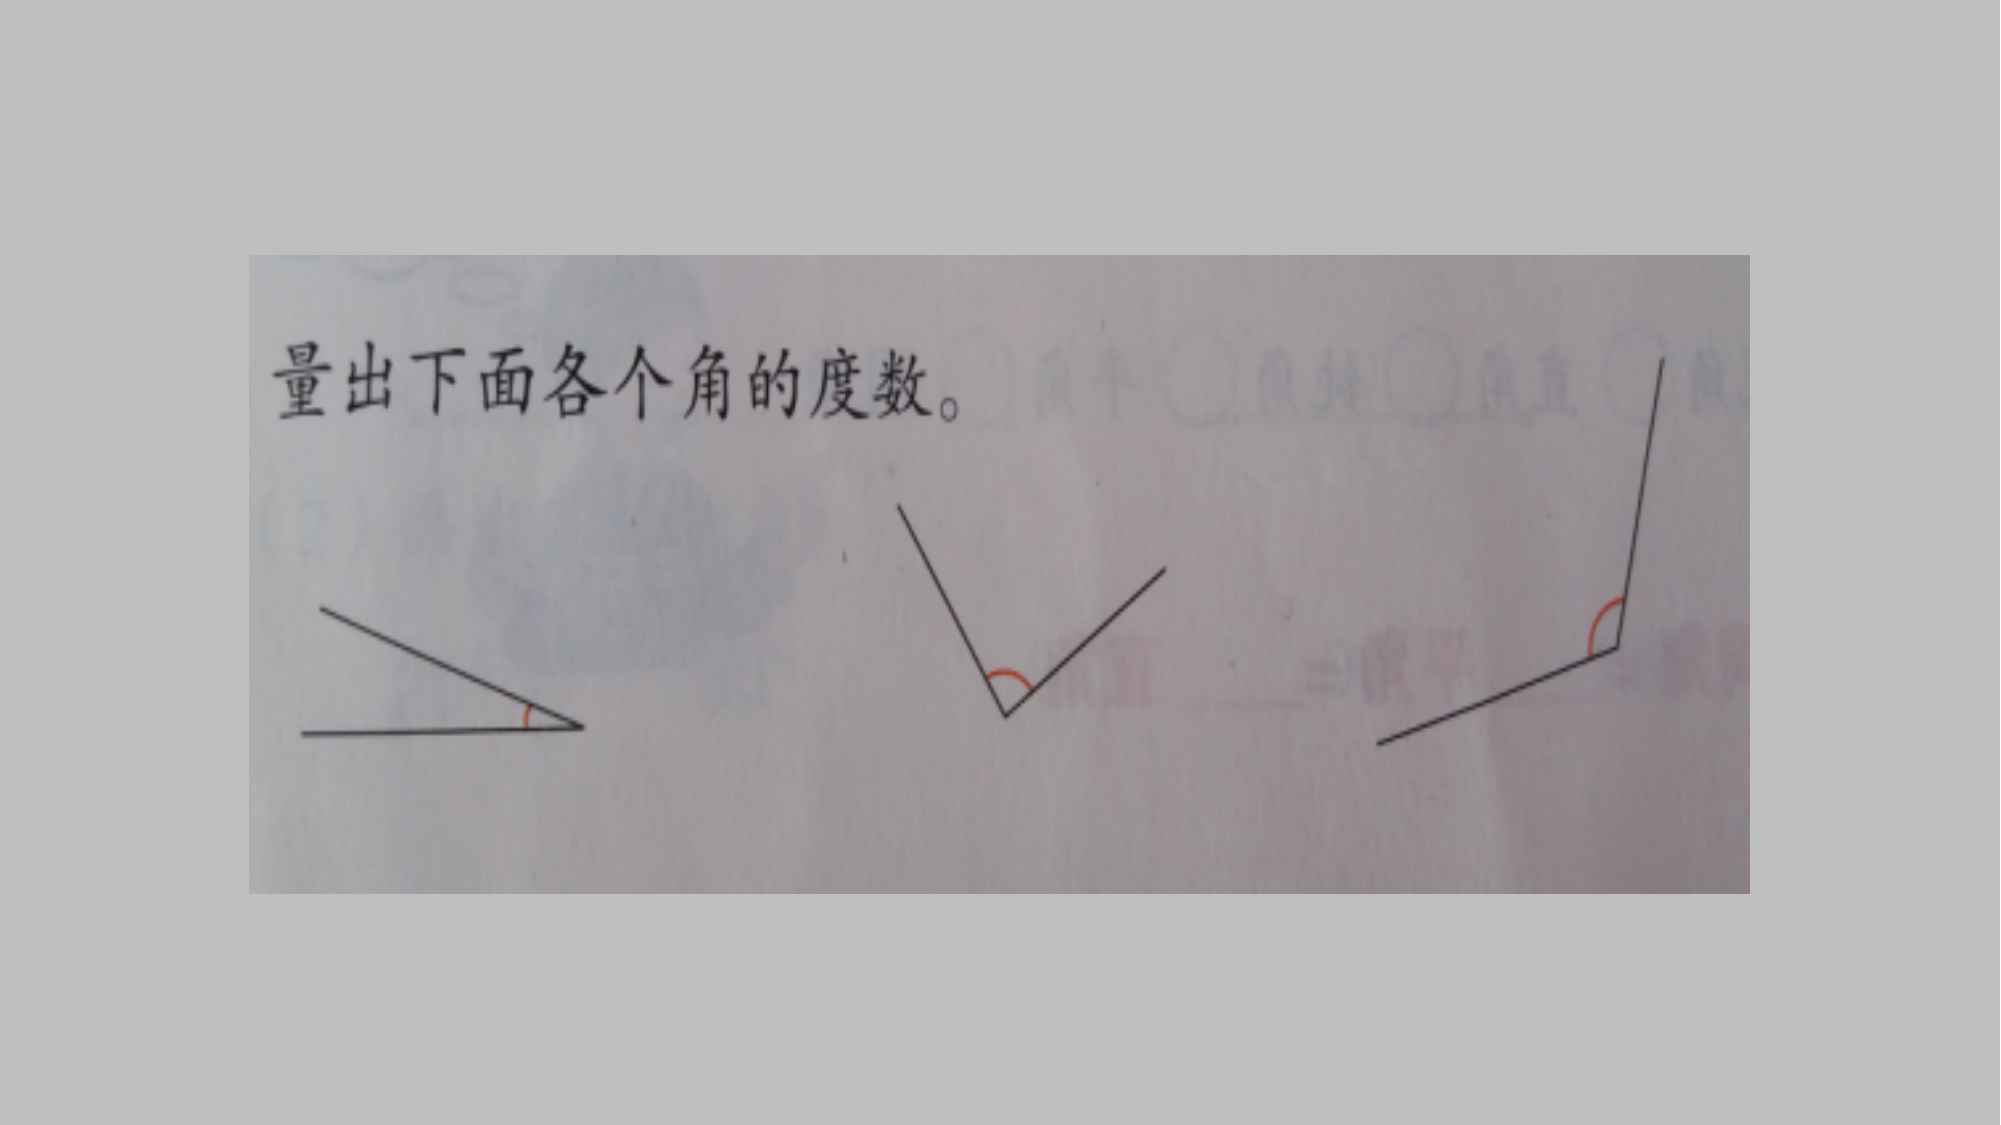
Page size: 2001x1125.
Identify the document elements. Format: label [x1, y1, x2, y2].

picture [249, 255, 1751, 894]
